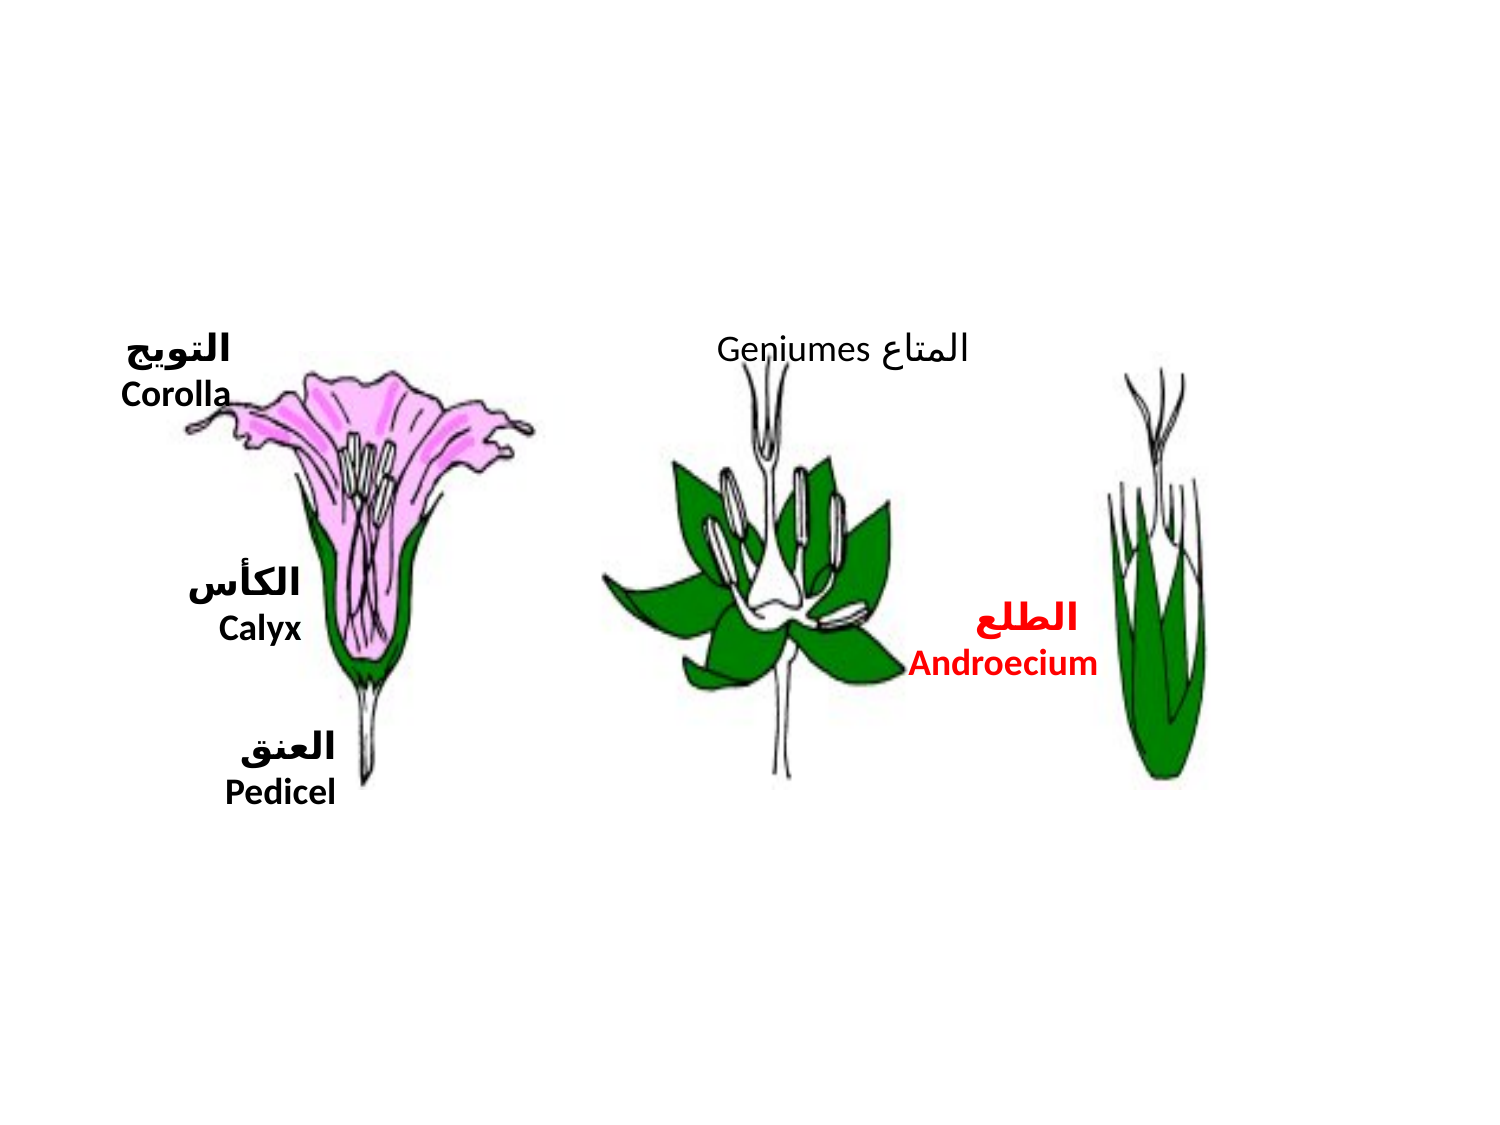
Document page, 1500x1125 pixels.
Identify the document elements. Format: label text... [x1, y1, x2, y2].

text_box العنق Pedicel [187, 798, 352, 820]
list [34, 351, 1454, 791]
text_box المتاع Geniumes [691, 316, 985, 349]
text_box التويج Corolla [46, 316, 247, 349]
